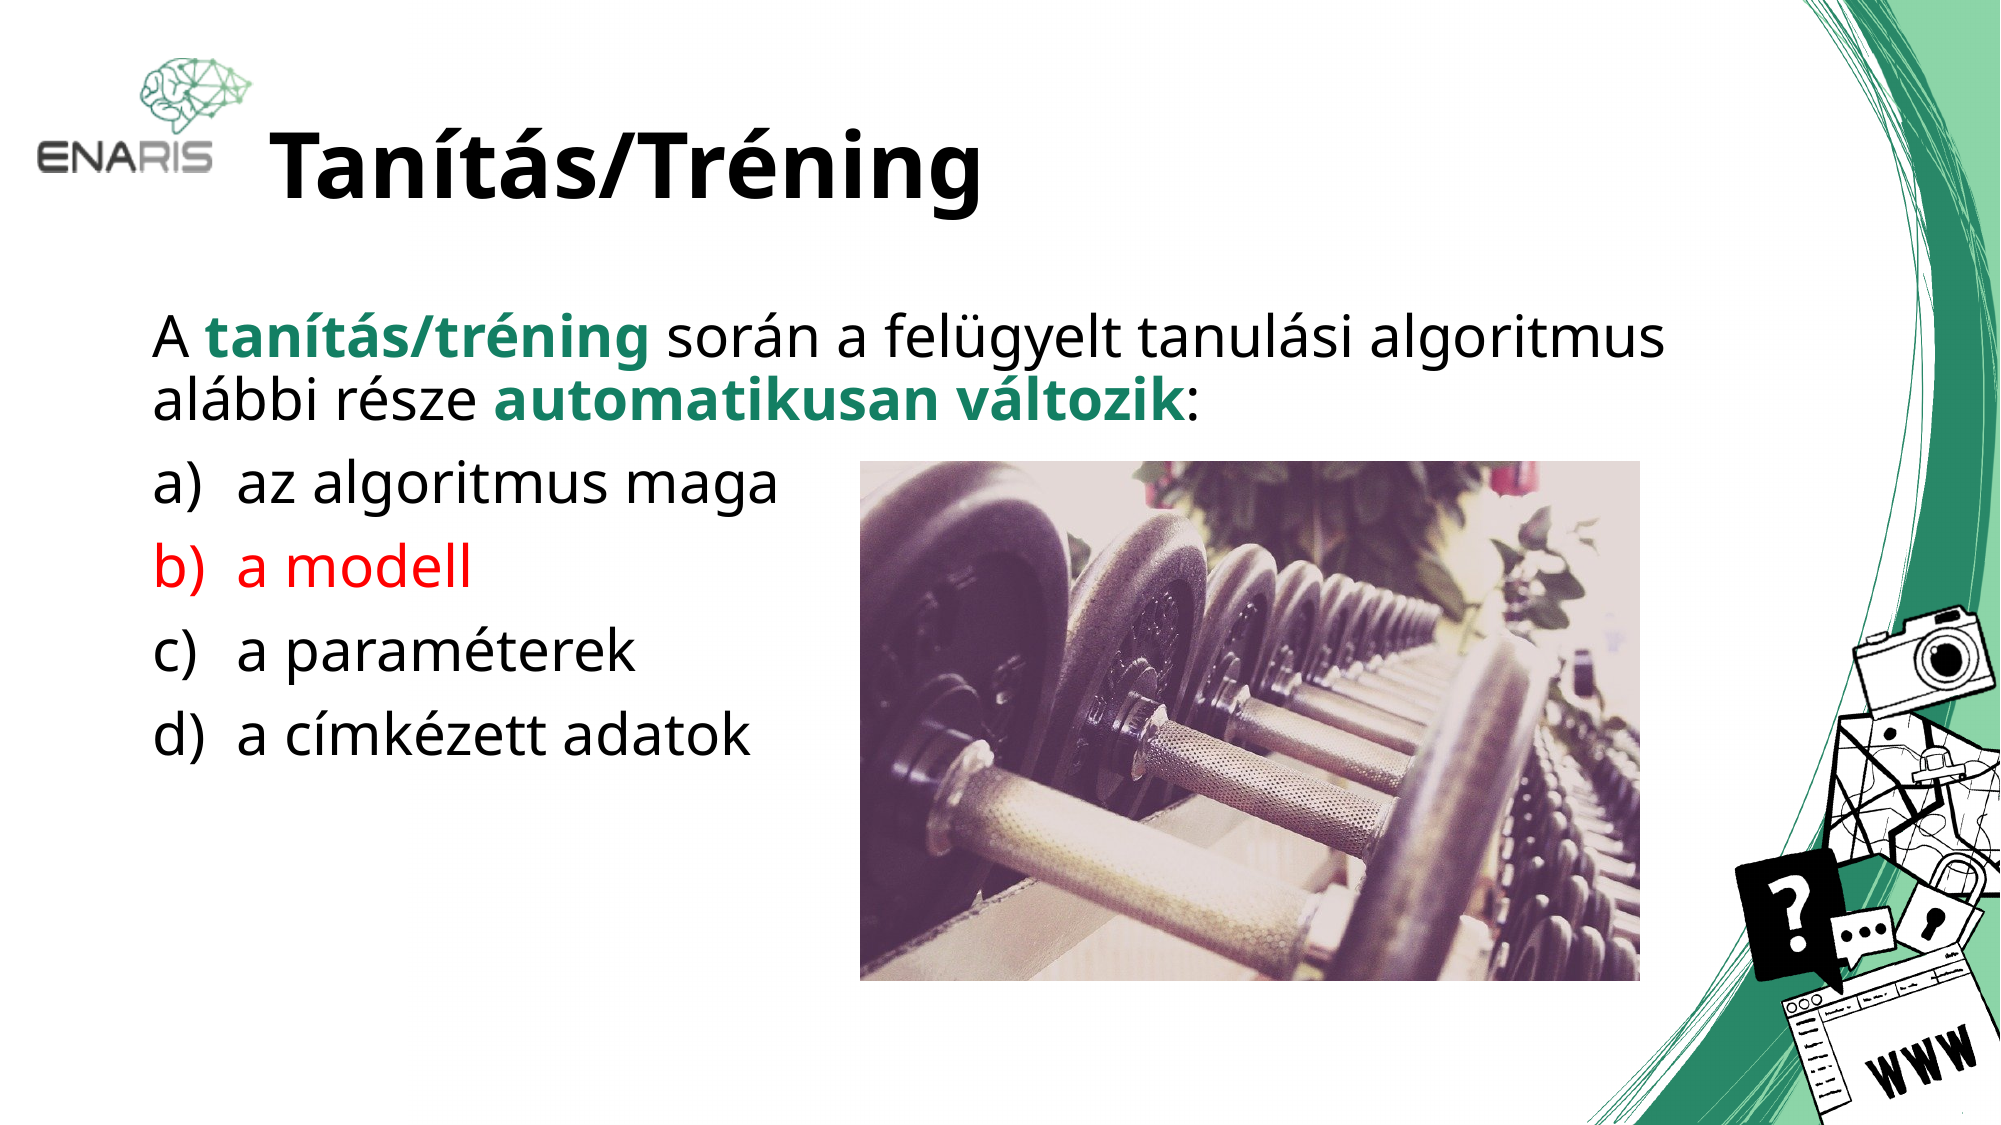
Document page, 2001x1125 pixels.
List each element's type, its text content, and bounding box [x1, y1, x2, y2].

picture [408, 0, 2000, 1125]
picture [37, 58, 254, 173]
list A tanítás/tréning során a felügyelt tanulási algoritmus alábbi része automatikusan változik: az algoritmus maga a modell a paraméterek a címkézett adatok [137, 299, 1747, 1014]
picture [860, 461, 1640, 981]
title Tanítás/Tréning [253, 59, 1863, 278]
